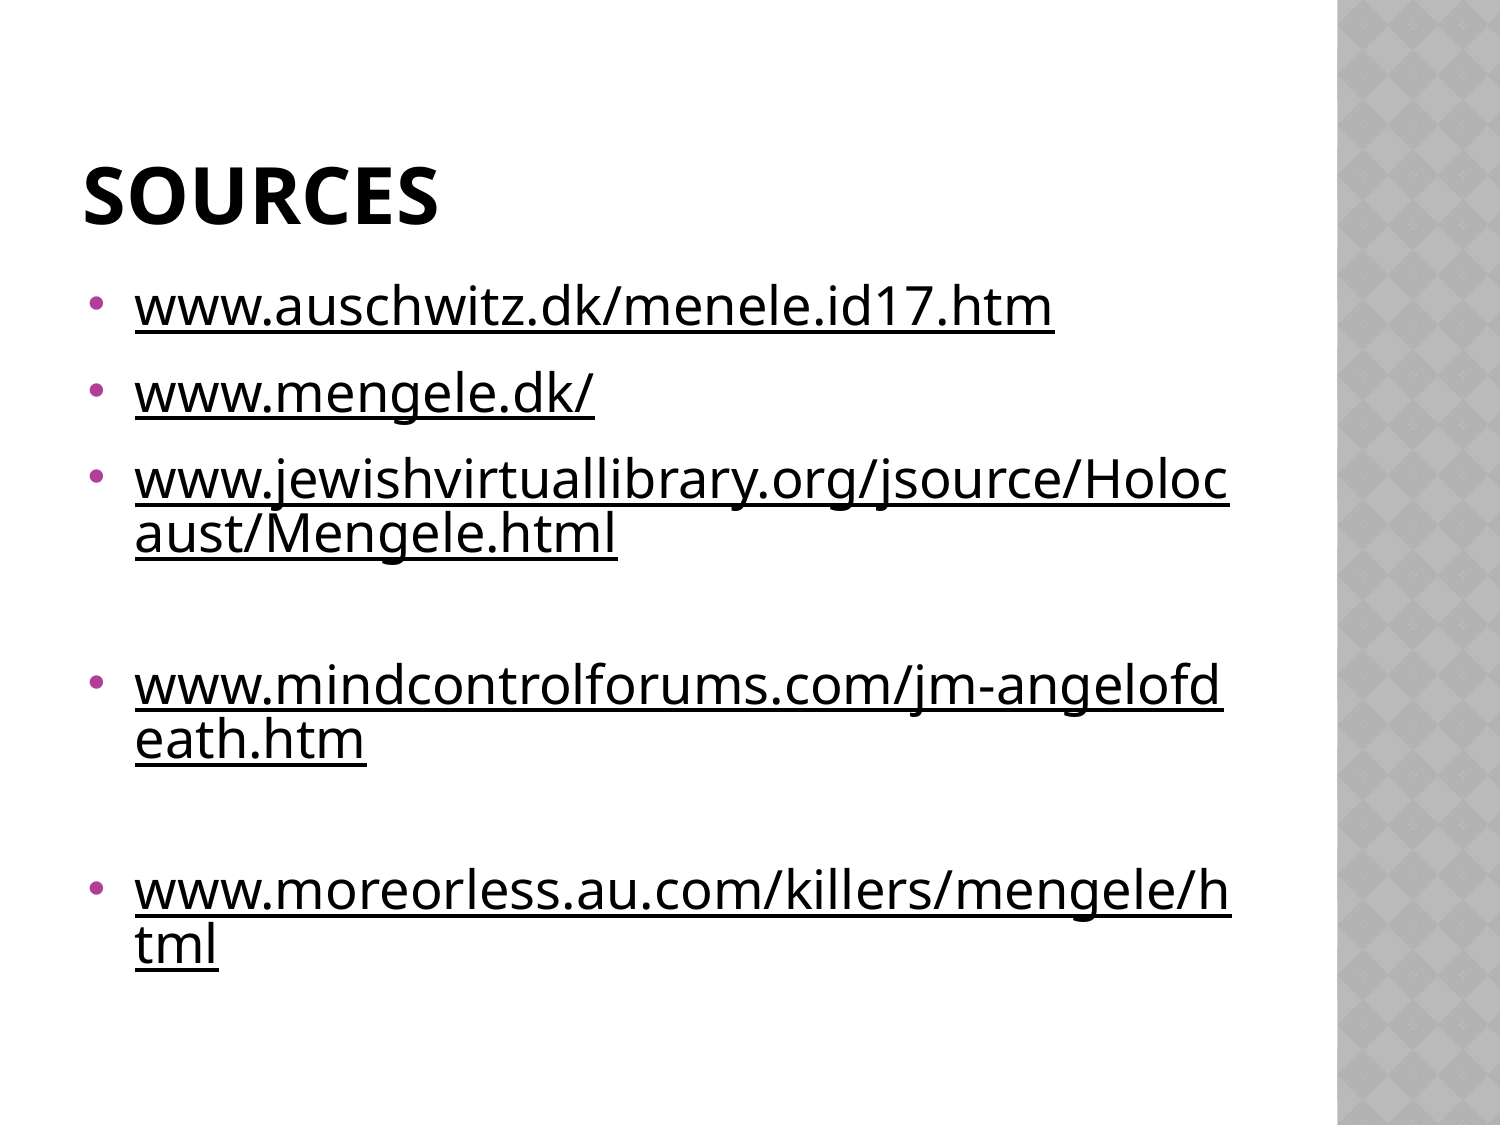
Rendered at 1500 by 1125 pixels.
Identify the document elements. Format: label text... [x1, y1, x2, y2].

title Sources [75, 52, 1263, 240]
list www.auschwitz.dk/menele.id17.htm www.mengele.dk/ www.jewishvirtuallibrary.org/jsource/Holocaust/Mengele.html www.mindcontrolforums.com/jm-angelofdeath.htm www.moreorless.au.com/killers/mengele/html [75, 264, 1263, 1059]
